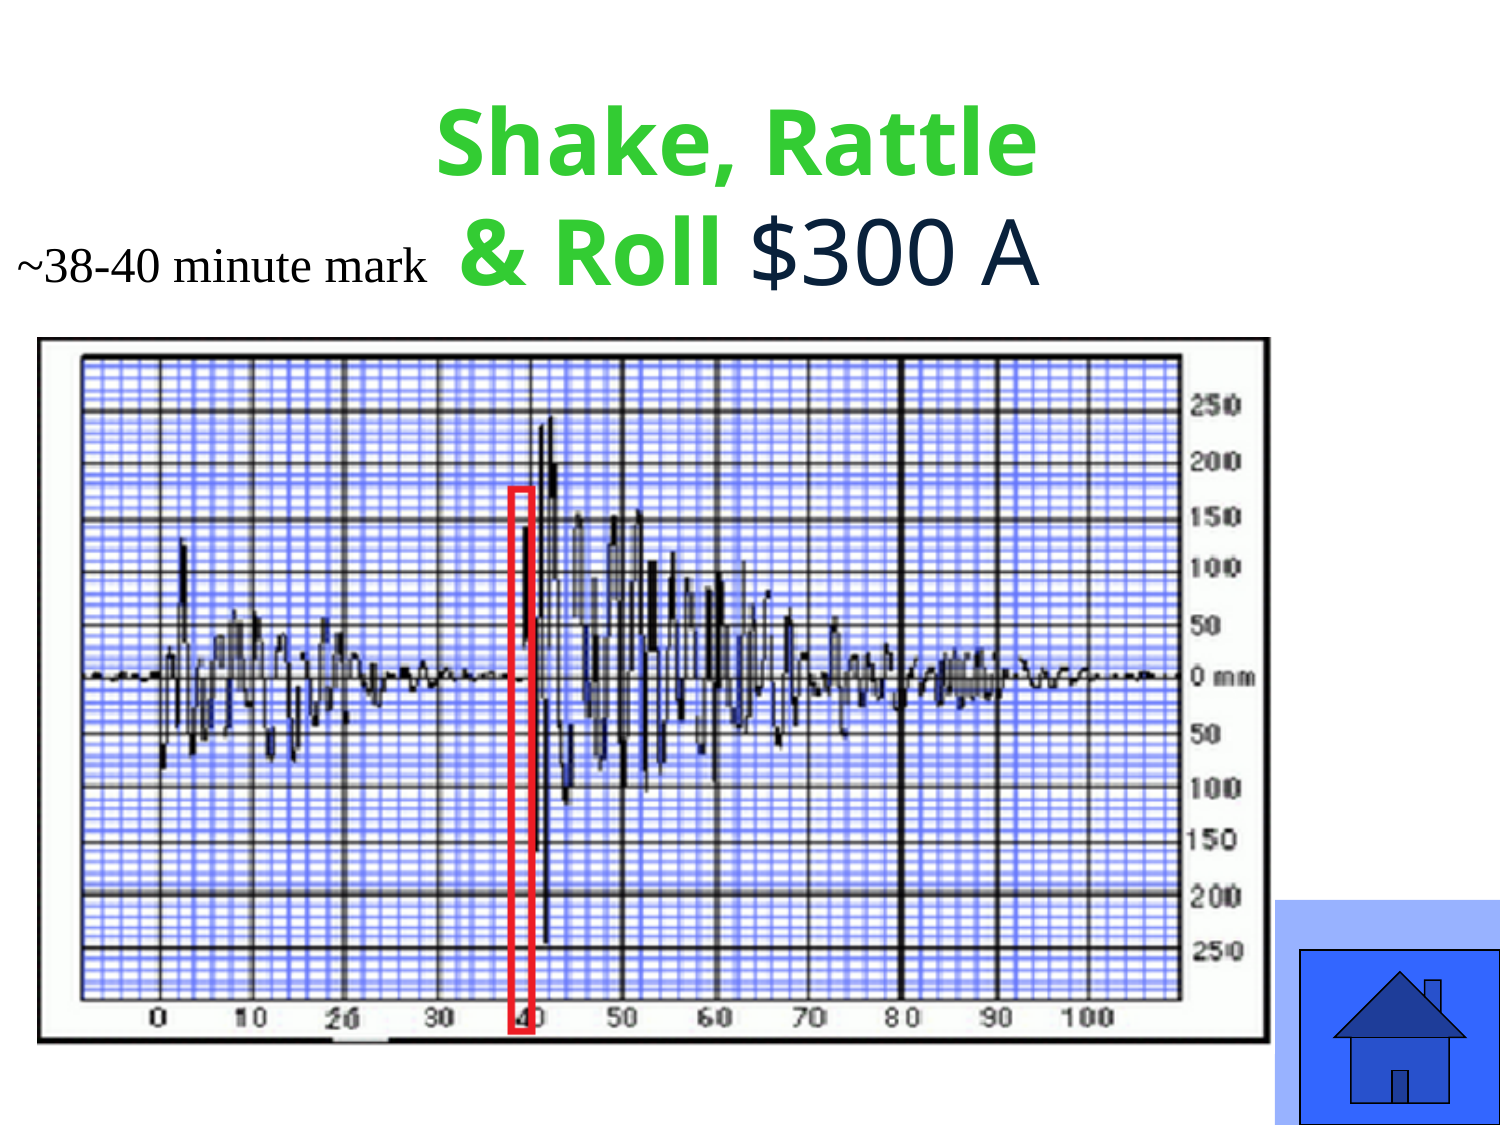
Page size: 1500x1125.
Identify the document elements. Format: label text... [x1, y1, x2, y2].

title Shake, Rattle & Roll $300 A [112, 99, 1388, 288]
text_box ~38-40 minute mark [1, 224, 443, 300]
picture [37, 337, 1276, 1054]
text_box [1299, 950, 1500, 1125]
text_box [1274, 899, 1500, 1125]
